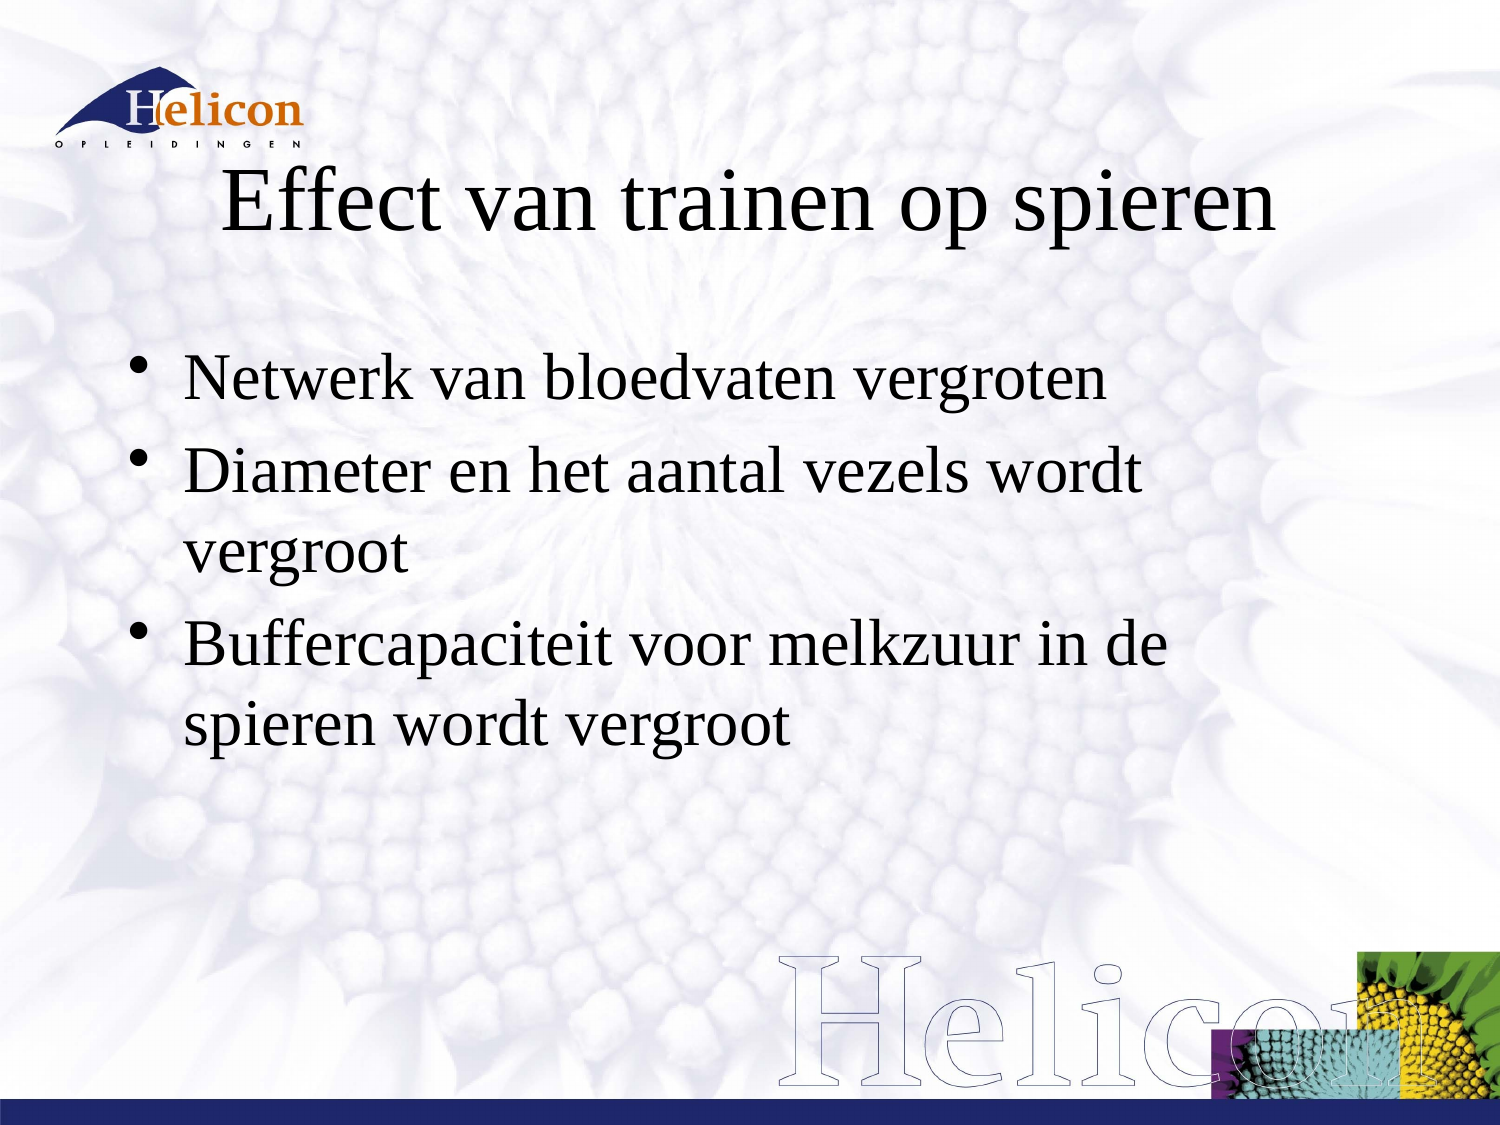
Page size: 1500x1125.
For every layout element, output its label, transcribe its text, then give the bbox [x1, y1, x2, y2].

title Effect van trainen op spieren [112, 99, 1388, 288]
list Netwerk van bloedvaten vergroten Diameter en het aantal vezels wordt vergroot Buffercapaciteit voor melkzuur in de spieren wordt vergroot [112, 324, 1388, 1000]
picture [0, 0, 1500, 1125]
